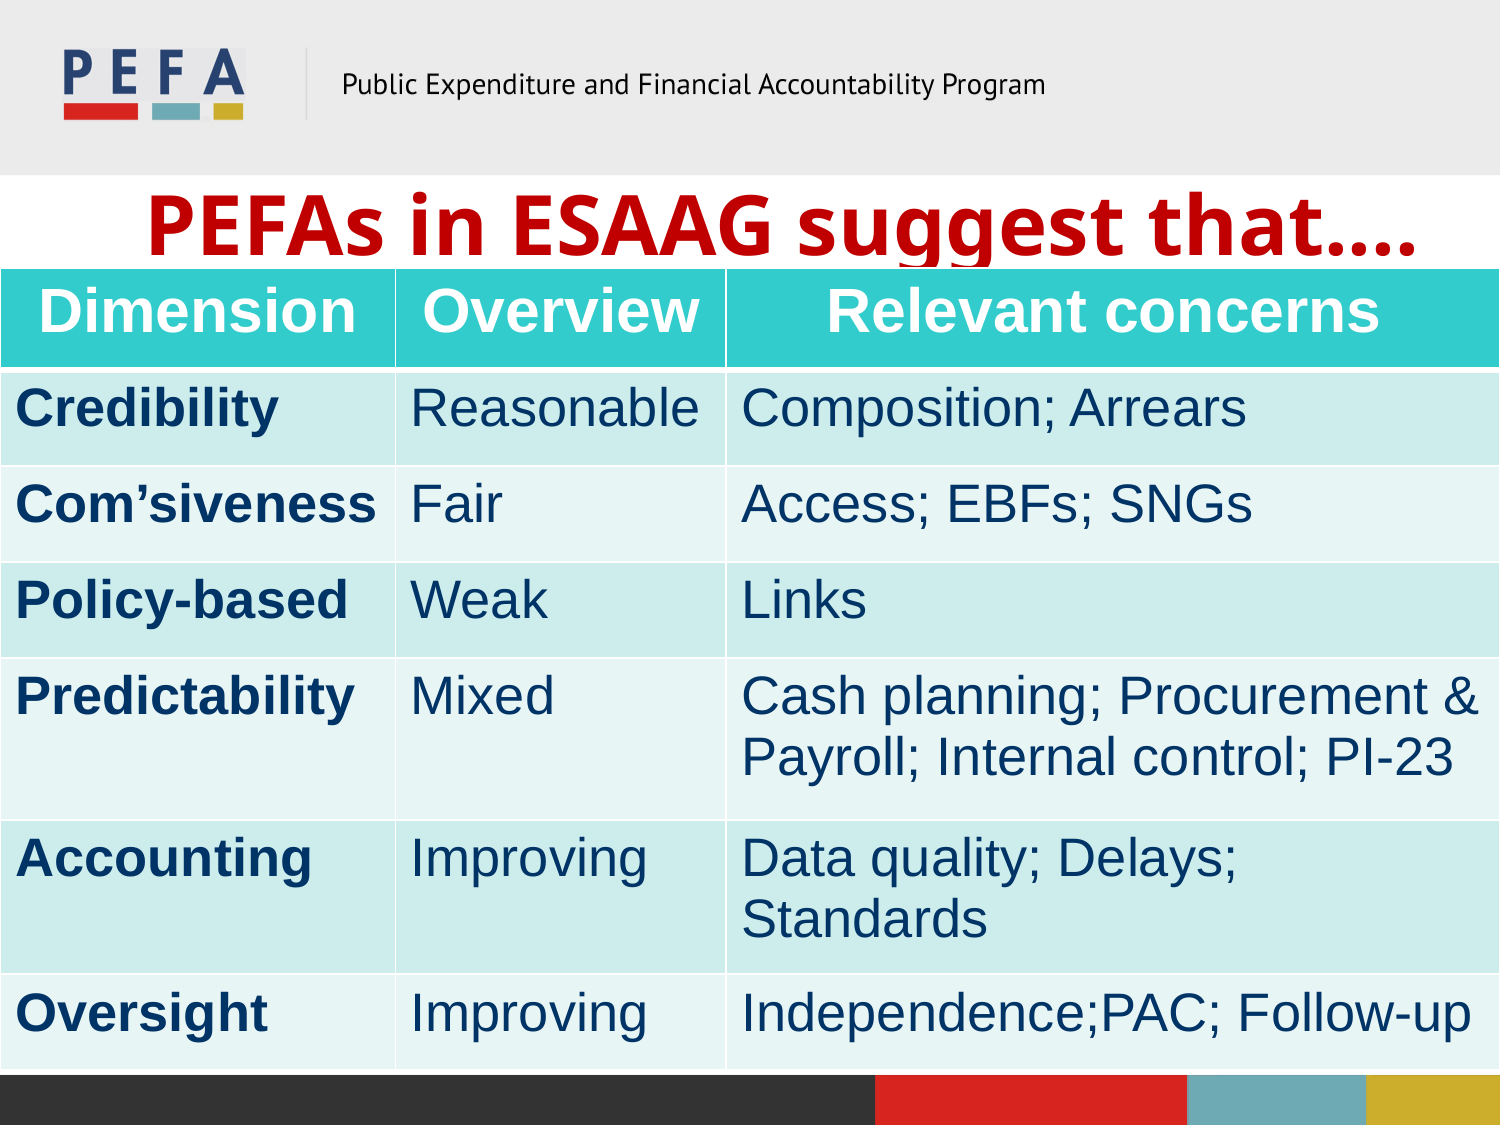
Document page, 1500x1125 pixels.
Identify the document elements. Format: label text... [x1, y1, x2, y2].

title PEFAs in ESAAG suggest that.... [64, 133, 1500, 267]
table_cell Improving [396, 821, 725, 973]
table_cell Fair [396, 467, 725, 561]
table_header Dimension [1, 269, 395, 367]
table_cell Com’siveness [1, 467, 395, 561]
table_cell Composition; Arrears [727, 373, 1499, 465]
table_cell Data quality; Delays; Standards [727, 821, 1499, 973]
table_cell Links [727, 563, 1499, 657]
table_cell Credibility [1, 373, 395, 465]
table_cell Independence;PAC; Follow-up [727, 975, 1499, 1069]
table_header Relevant concerns [727, 269, 1499, 367]
table_cell Weak [396, 563, 725, 657]
table_cell Improving [396, 975, 725, 1069]
table_cell Oversight [1, 975, 395, 1069]
table_cell Mixed [396, 659, 725, 819]
table_cell Reasonable [396, 373, 725, 465]
table_cell Policy-based [1, 563, 395, 657]
table_cell Access; EBFs; SNGs [727, 467, 1499, 561]
picture [0, 1071, 1500, 1125]
table_cell Accounting [1, 821, 395, 973]
picture [0, 0, 1500, 267]
table_header Overview [396, 269, 725, 367]
table_cell Cash planning; Procurement & Payroll; Internal control; PI-23 [727, 659, 1499, 819]
table_cell Predictability [1, 659, 395, 819]
